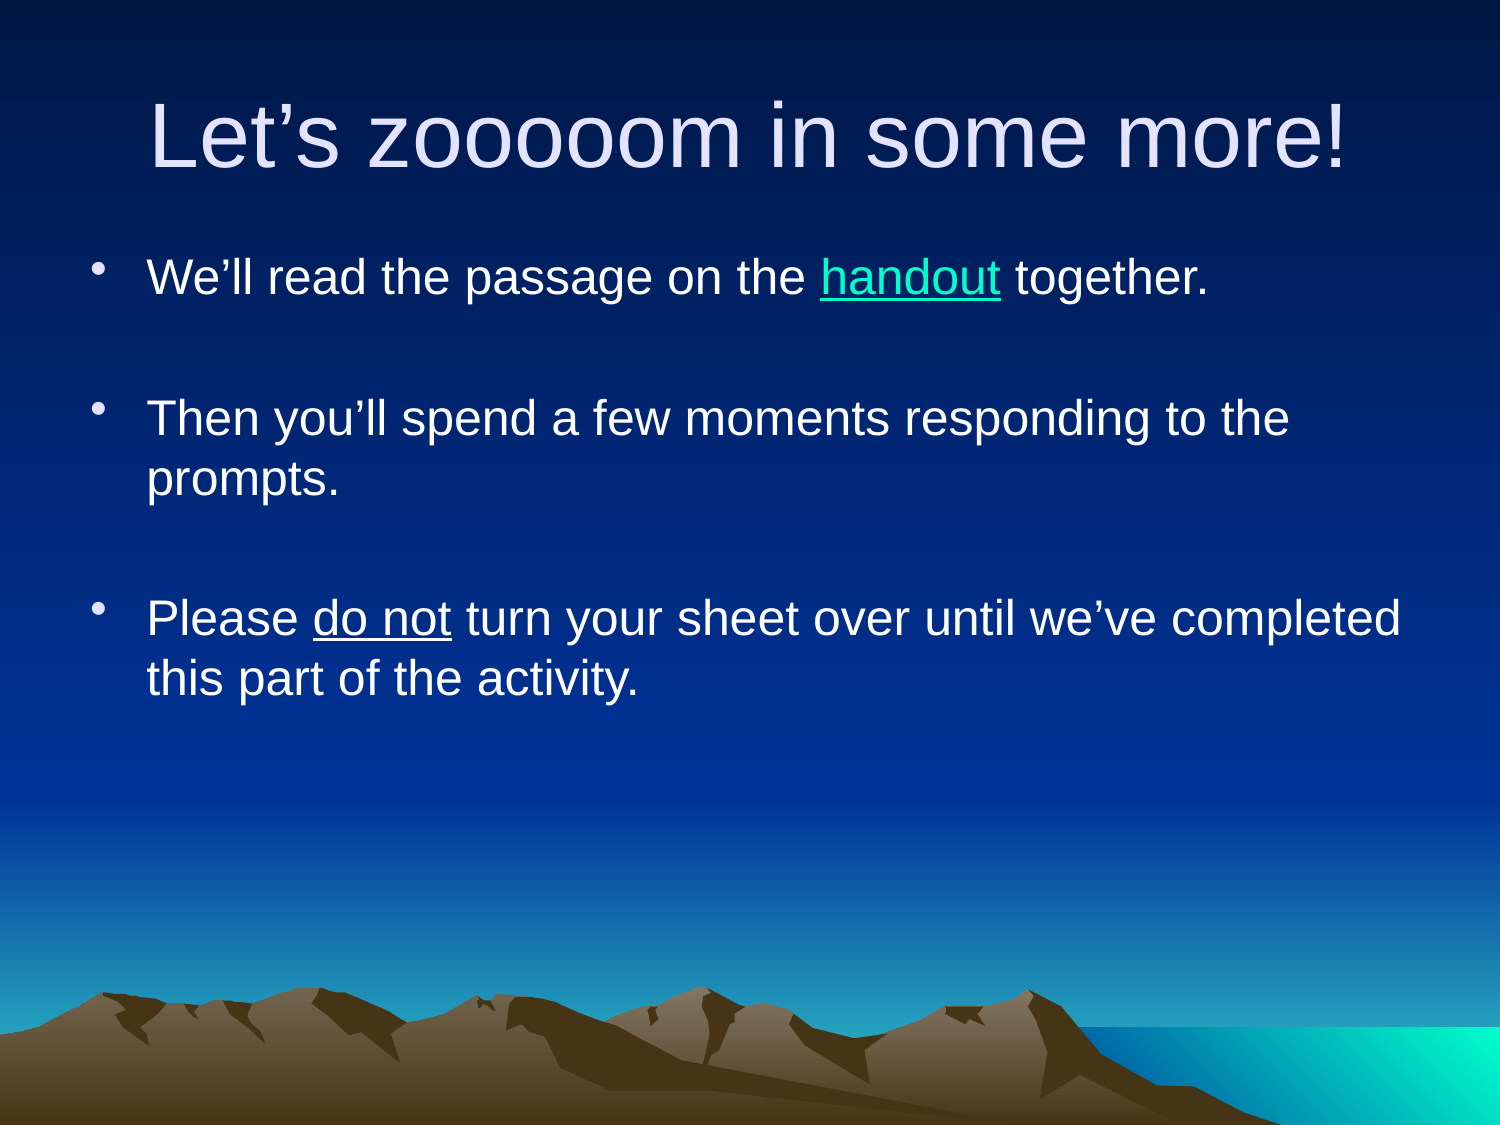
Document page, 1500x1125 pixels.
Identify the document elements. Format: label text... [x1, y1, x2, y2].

title Let’s zooooom in some more! [75, 37, 1425, 225]
list We’ll read the passage on the handout together. Then you’ll spend a few moments responding to the prompts. Please do not turn your sheet over until we’ve completed this part of the activity. [75, 237, 1425, 738]
